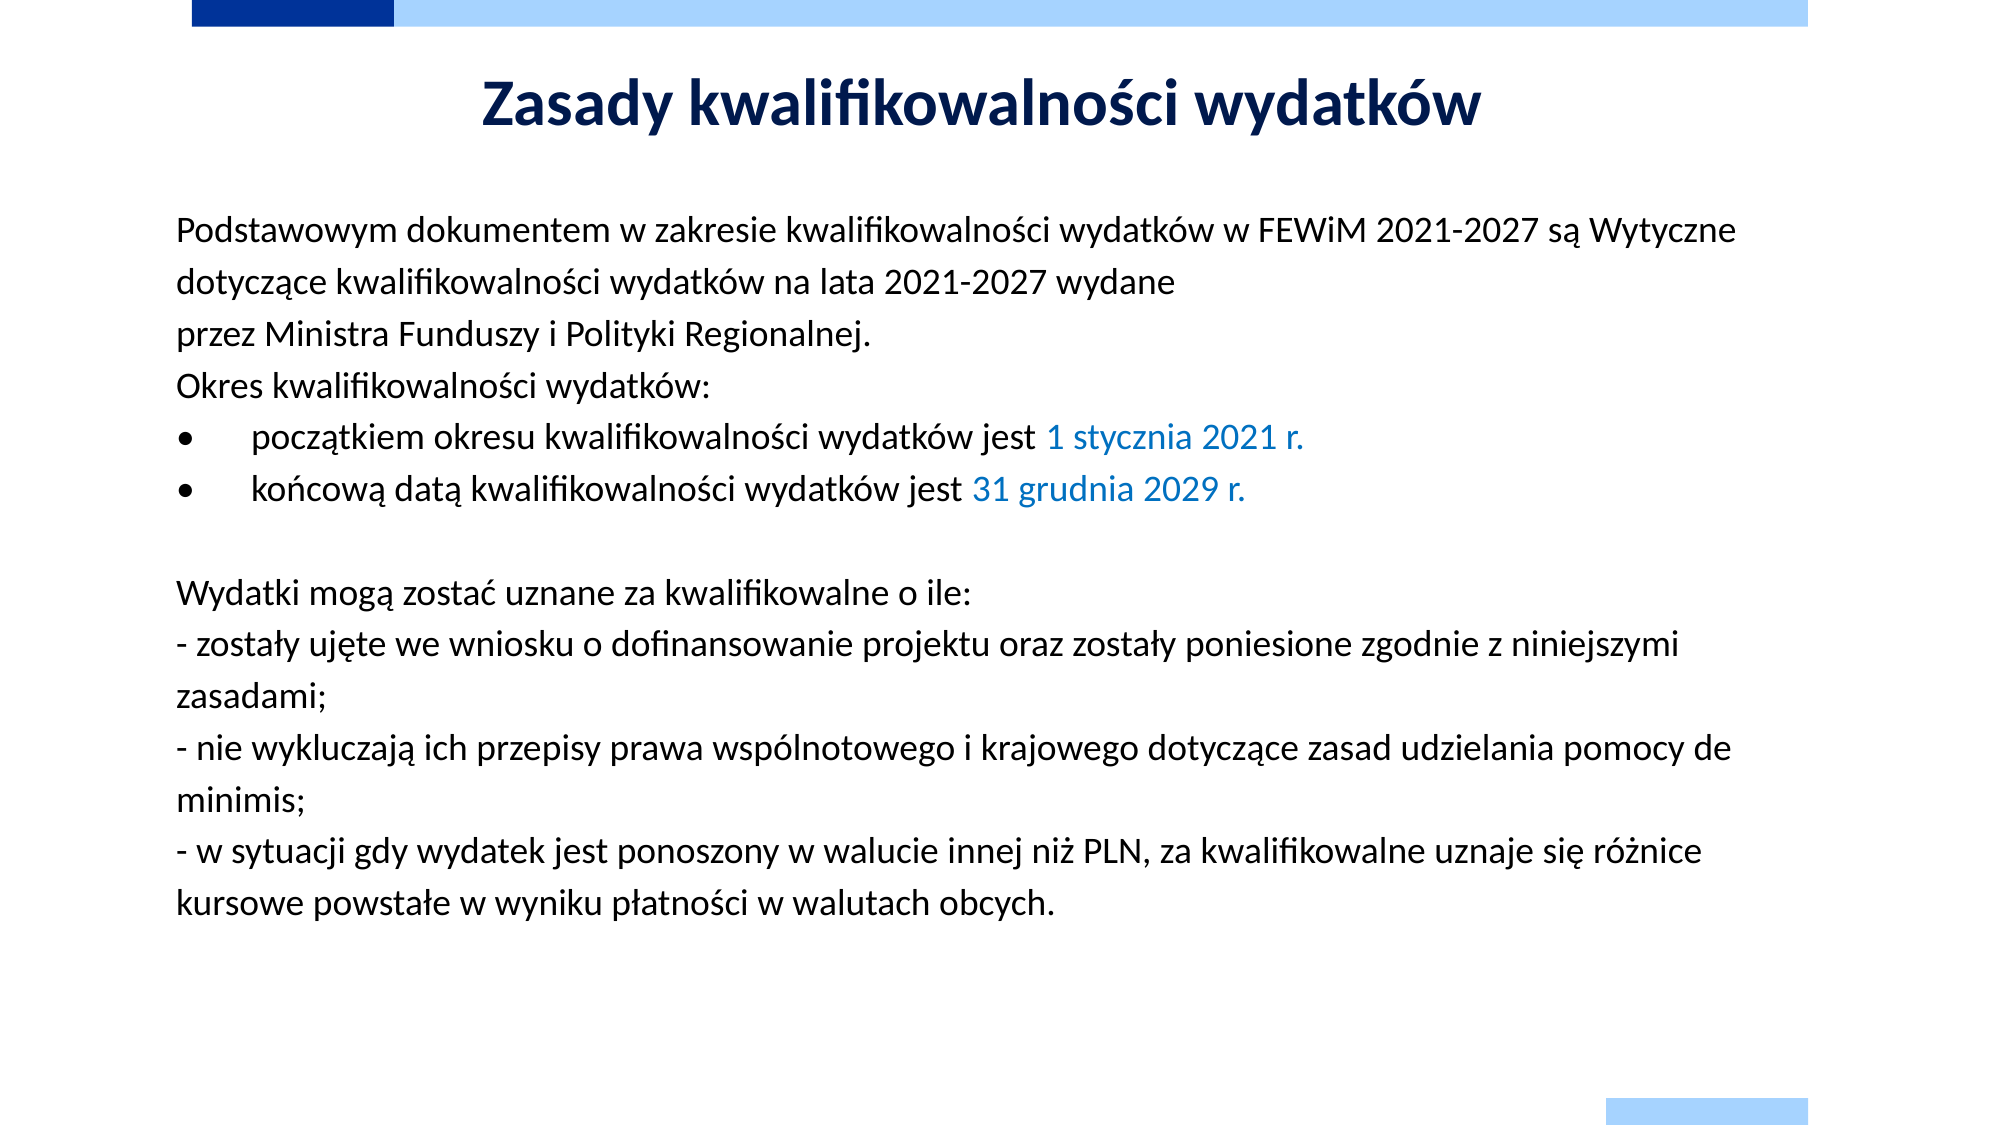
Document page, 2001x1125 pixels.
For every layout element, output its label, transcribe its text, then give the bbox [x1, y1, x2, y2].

text_box Podstawowym dokumentem w zakresie kwalifikowalności wydatków w FEWiM 2021-2027 są Wytyczne dotyczące kwalifikowalności wydatków na lata 2021-2027 wydane przez Ministra Funduszy i Polityki Regionalnej. Okres kwalifikowalności wydatków: • początkiem okresu kwalifikowalności wydatków jest 1 stycznia 2021 r. • końcową datą kwalifikowalności wydatków jest 31 grudnia 2029 r. Wydatki mogą zostać uznane za kwalifikowalne o ile: - zostały ujęte we wniosku o dofinansowanie projektu oraz zostały poniesione zgodnie z niniejszymi zasadami; - nie wykluczają ich przepisy prawa wspólnotowego i krajowego dotyczące zasad udzielania pomocy de minimis; - w sytuacji gdy wydatek jest ponoszony w walucie innej niż PLN, za kwalifikowalne uznaje się różnice kursowe powstałe w wyniku płatności w walutach obcych. [161, 191, 1839, 1034]
text_box Zasady kwalifikowalności wydatków [203, 51, 1763, 146]
